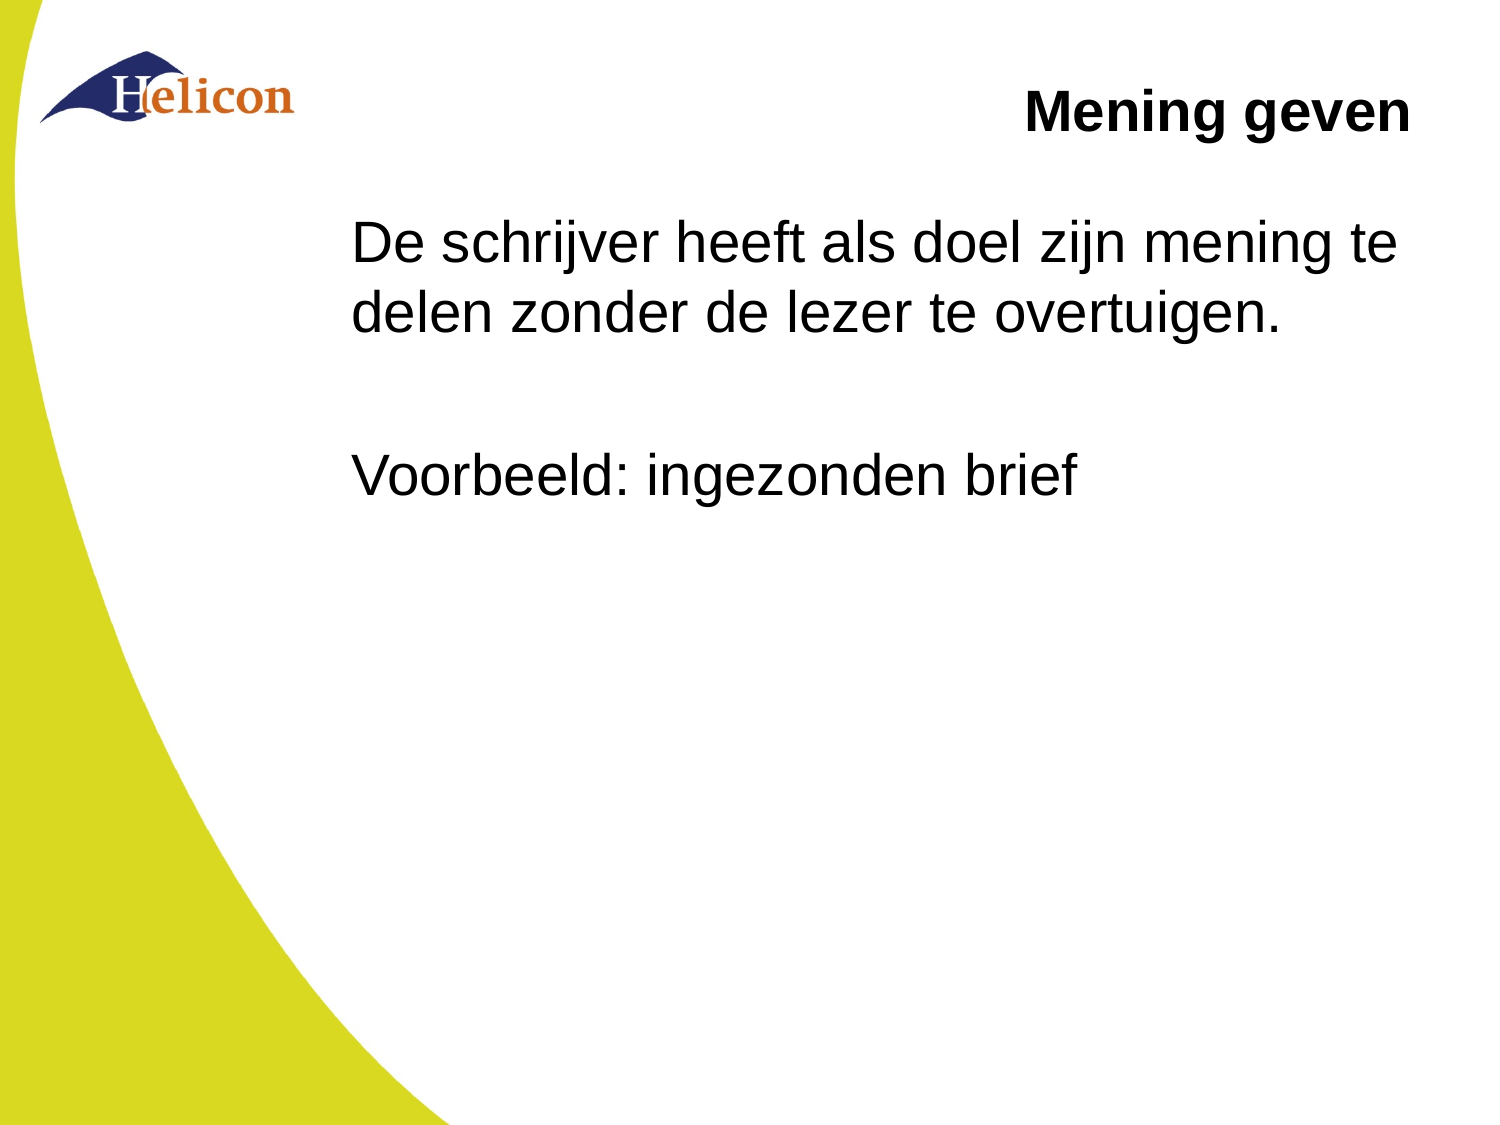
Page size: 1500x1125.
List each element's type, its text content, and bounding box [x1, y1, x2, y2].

title Mening geven [337, 54, 1428, 161]
list De schrijver heeft als doel zijn mening te delen zonder de lezer te overtuigen. Voorbeeld: ingezonden brief [336, 196, 1425, 1005]
picture [0, 0, 1500, 1125]
